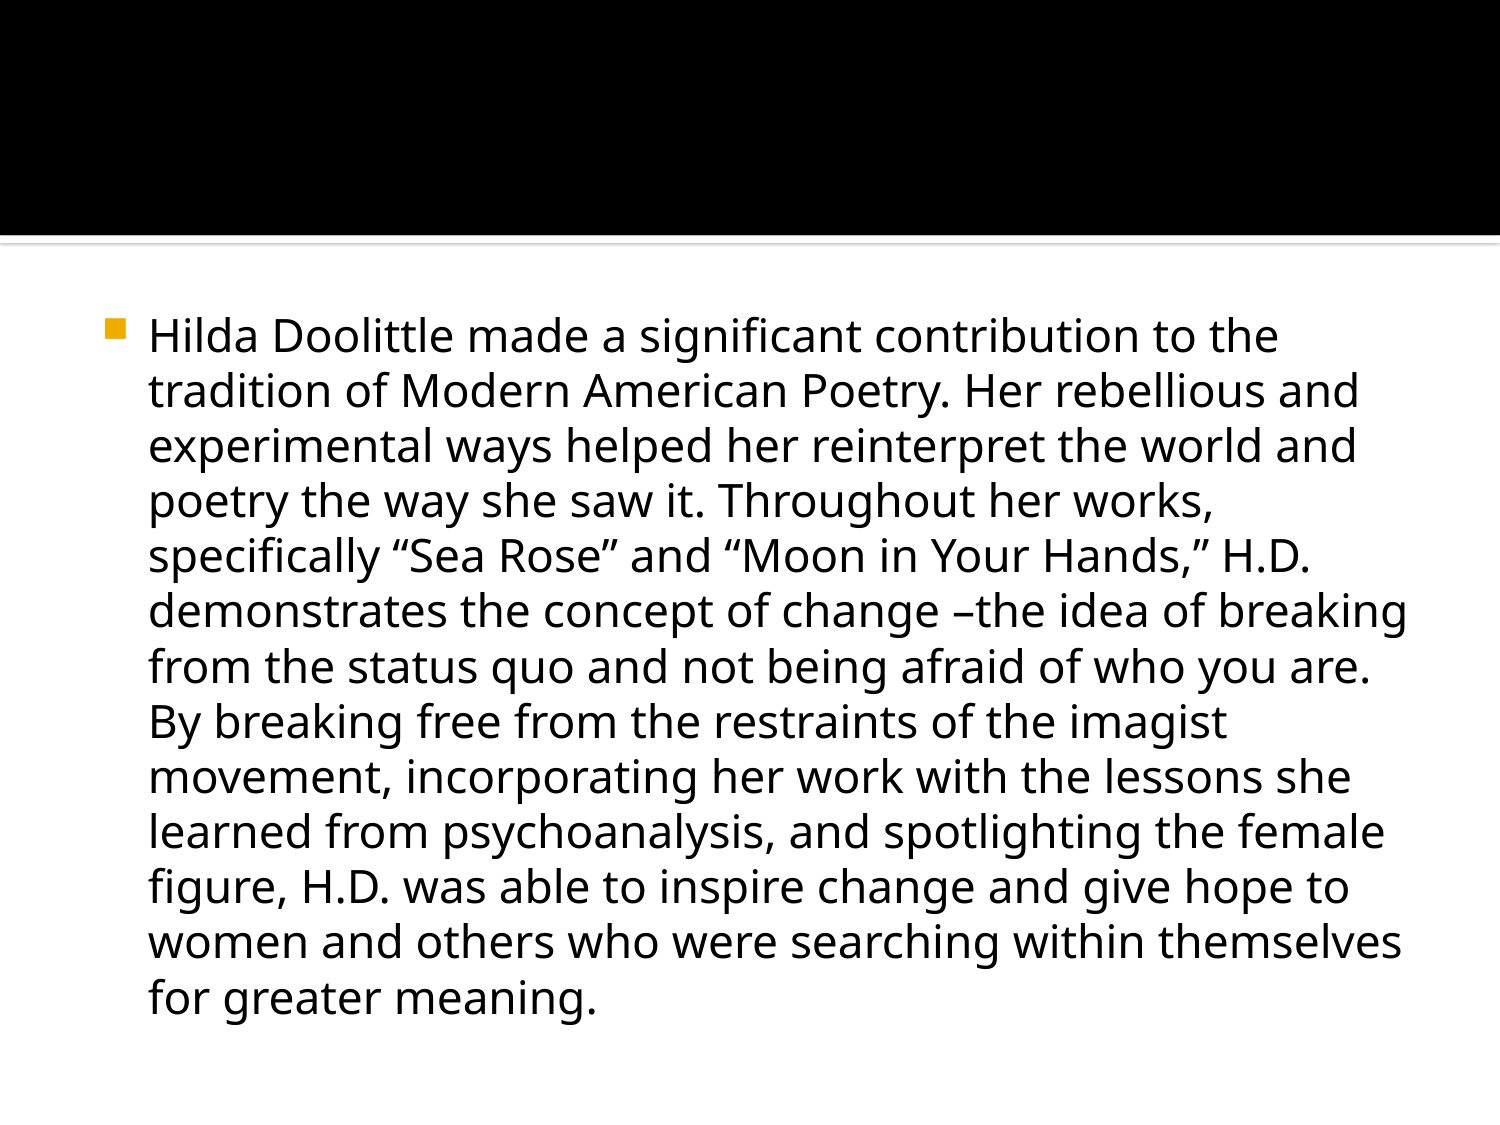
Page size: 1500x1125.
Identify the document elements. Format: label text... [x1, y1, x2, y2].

list Hilda Doolittle made a significant contribution to the tradition of Modern American Poetry. Her rebellious and experimental ways helped her reinterpret the world and poetry the way she saw it. Throughout her works, specifically “Sea Rose” and “Moon in Your Hands,” H.D. demonstrates the concept of change –the idea of breaking from the status quo and not being afraid of who you are. By breaking free from the restraints of the imagist movement, incorporating her work with the lessons she learned from psychoanalysis, and spotlighting the female figure, H.D. was able to inspire change and give hope to women and others who were searching within themselves for greater meaning. [75, 291, 1425, 1050]
